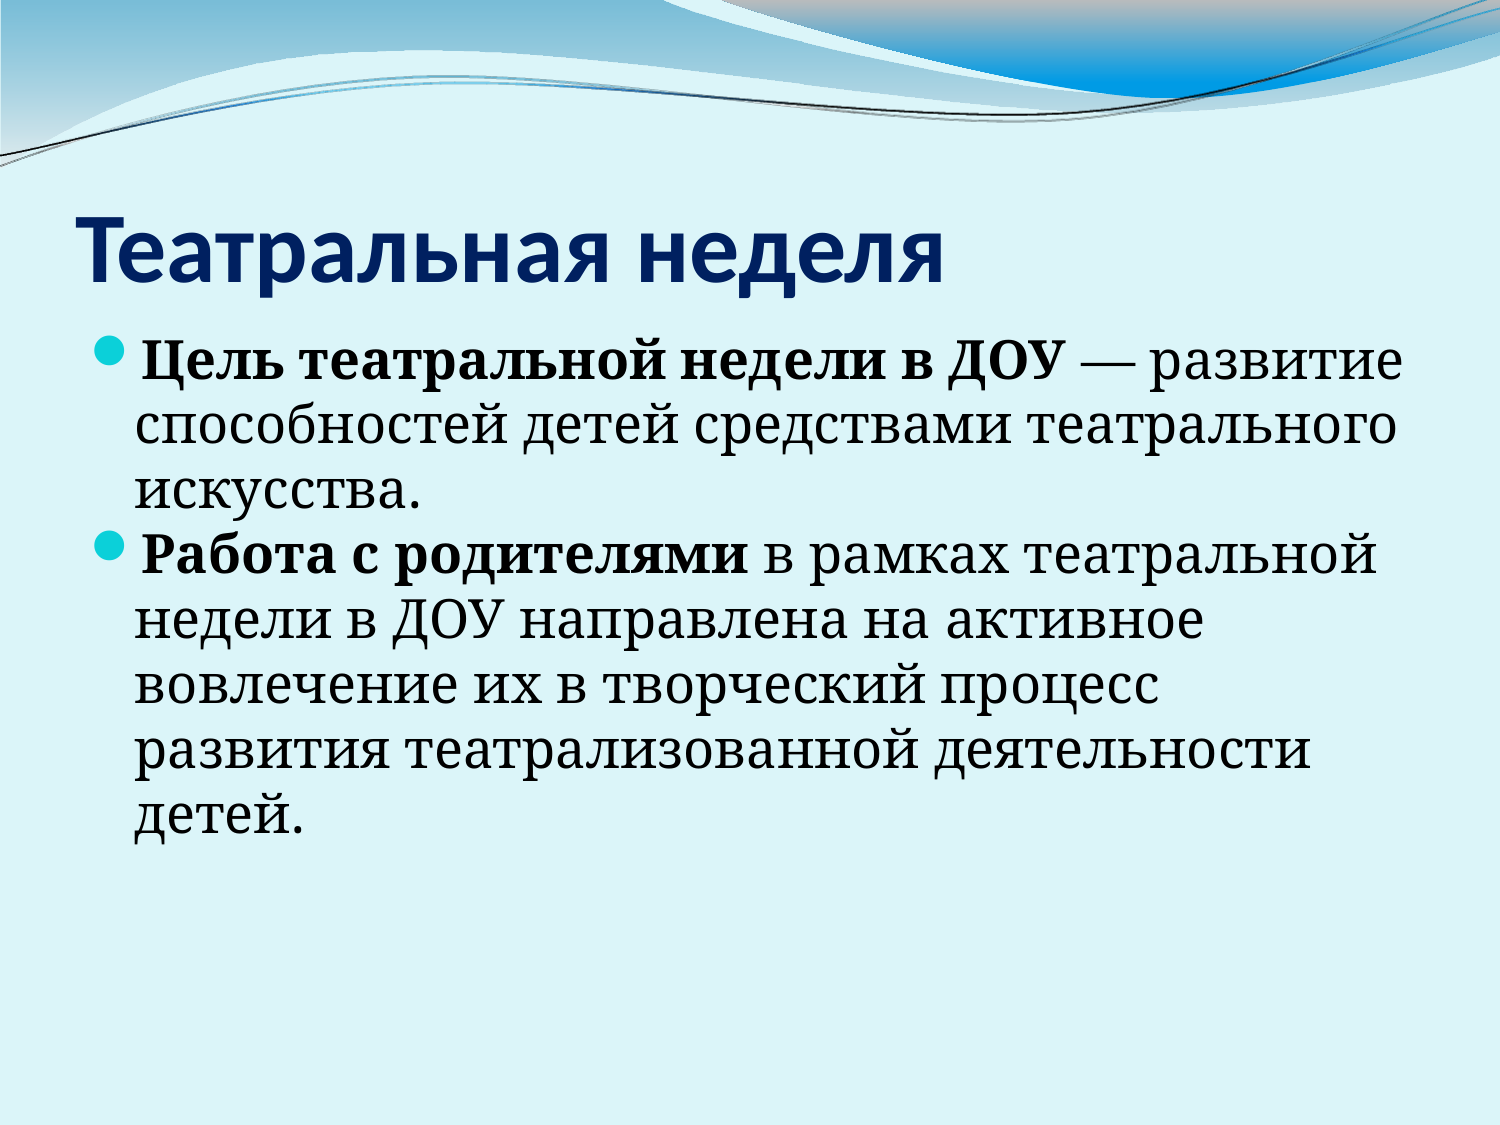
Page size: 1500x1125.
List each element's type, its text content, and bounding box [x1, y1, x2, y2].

list Цель театральной недели в ДОУ — развитие способностей детей средствами театрального искусства. Работа с родителями в рамках театральной недели в ДОУ направлена на активное вовлечение их в творческий процесс развития театрализованной деятельности детей. [75, 317, 1425, 1038]
title Театральная неделя [75, 115, 1425, 303]
picture [0, 0, 1500, 168]
